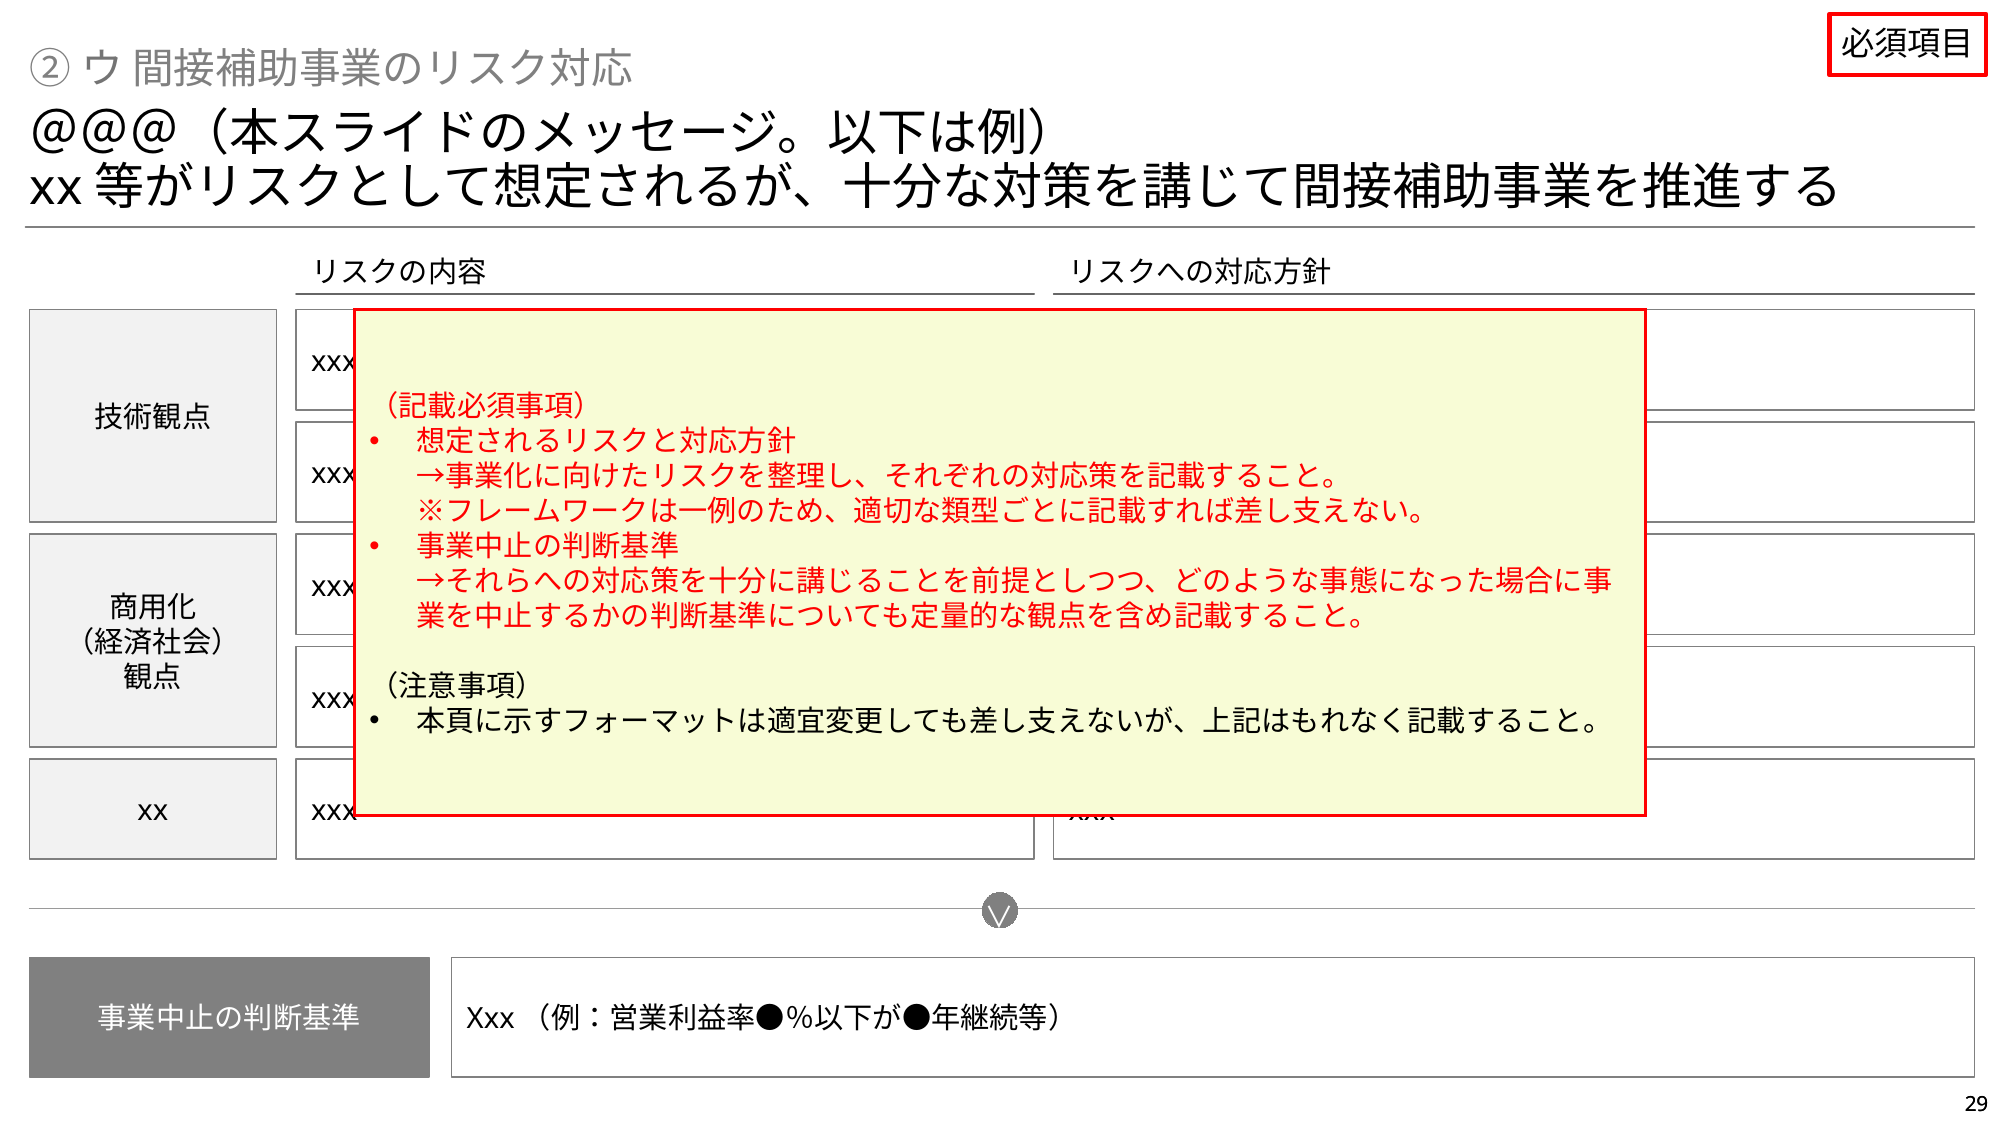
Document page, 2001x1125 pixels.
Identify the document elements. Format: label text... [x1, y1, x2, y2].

text_box xxx [294, 420, 353, 524]
text_box xxx [294, 308, 353, 411]
text_box （記載必須事項） 想定されるリスクと対応方針 →事業化に向けたリスクを整理し、それぞれの対応策を記載すること。 ※フレームワークは一例のため、適切な類型ごとに記載すれば差し支えない。 事業中止の判断基準 →それらへの対応策を十分に講じることを前提としつつ、どのような事態になった場合に事業を中止するかの判断基準についても定量的な観点を含め記載すること。 （注意事項） 本頁に示すフォーマットは適宜変更しても差し支えないが、上記はもれなく記載すること。 [353, 308, 1647, 817]
text_box 商用化 （経済社会） 観点 [28, 533, 278, 748]
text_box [295, 246, 1035, 295]
text_box ＞ [982, 909, 1018, 928]
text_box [1053, 246, 1975, 295]
text_box xxx [294, 533, 353, 636]
text_box xxx [1647, 533, 1976, 636]
text_box ＞ [982, 892, 1018, 907]
text_box ②ウ 間接補助事業のリスク対応 [29, 47, 1802, 94]
text_box xxx [1647, 308, 1976, 411]
text_box 技術観点 [28, 308, 278, 524]
text_box 必須項目 [1829, 13, 1986, 75]
text_box xxx [294, 645, 353, 748]
text_box ＠＠＠（本スライドのメッセージ。以下は例） xx等がリスクとして想定されるが、十分な対策を講じて間接補助事業を推進する [29, 107, 1875, 216]
text_box xxx [1647, 645, 1976, 748]
text_box Xxx（例：営業利益率●％以下が●年継続等） [450, 956, 1976, 1078]
text_box xxx [1052, 757, 1976, 861]
text_box 事業中止の判断基準 [28, 956, 431, 1078]
text_box xxx [1647, 420, 1976, 524]
text_box xx [28, 757, 278, 861]
text_box xxx [294, 757, 1036, 861]
